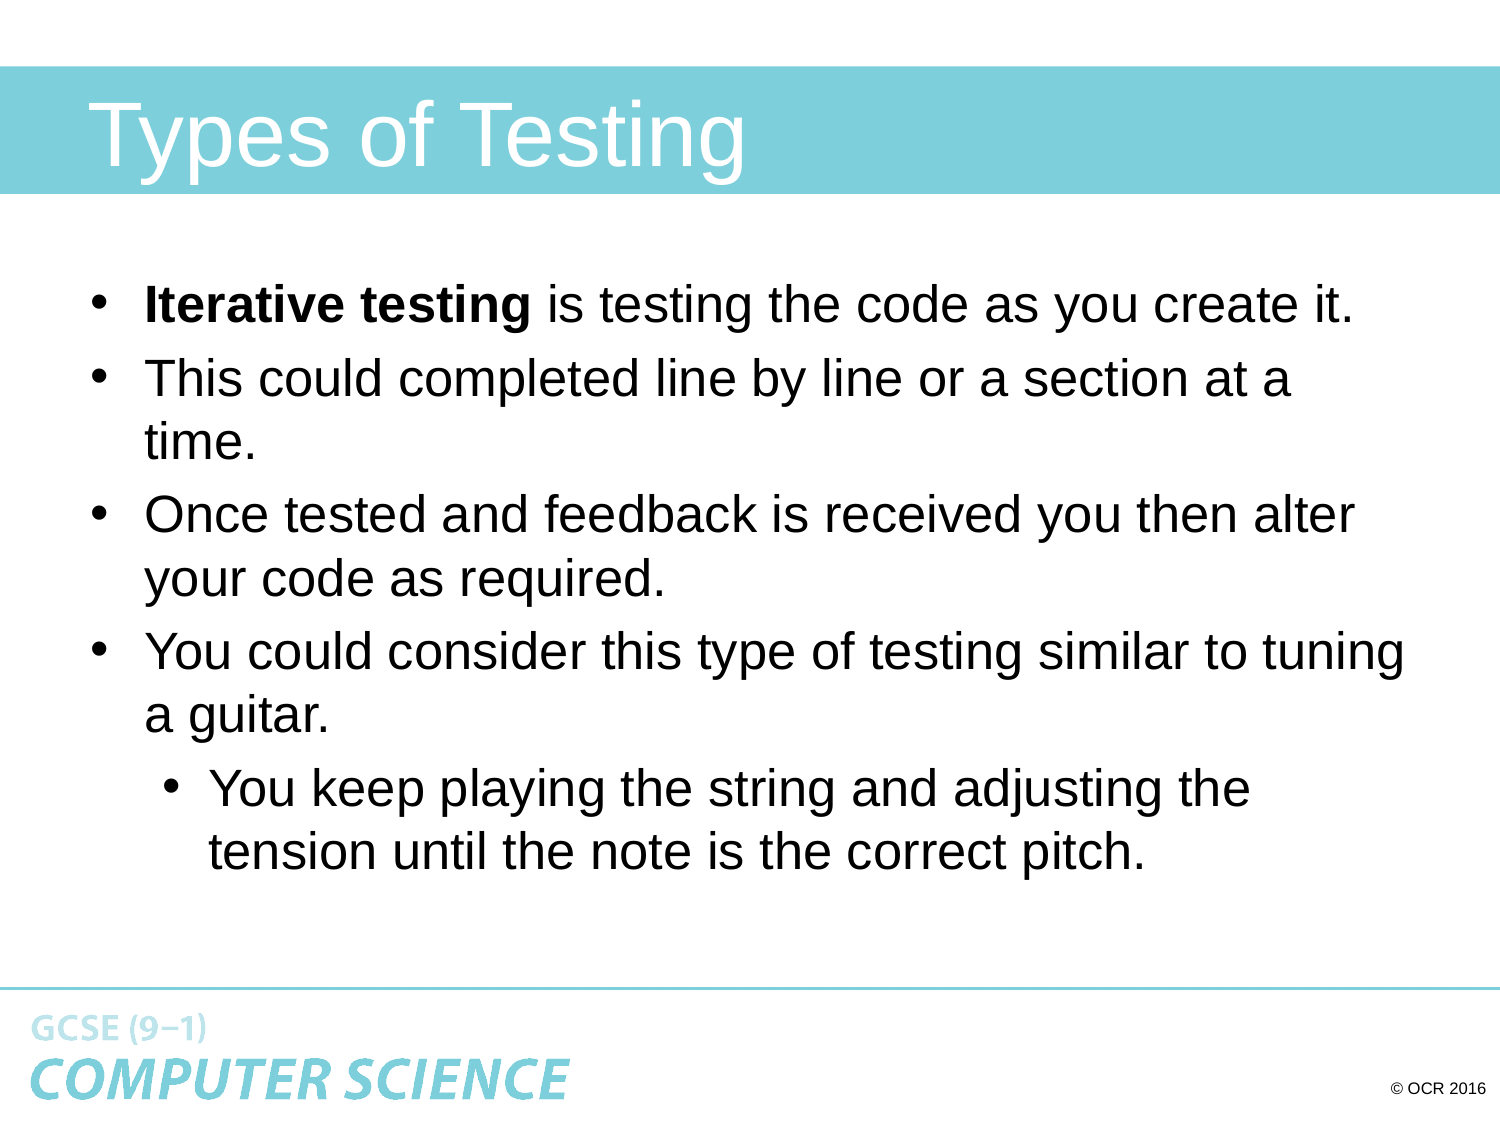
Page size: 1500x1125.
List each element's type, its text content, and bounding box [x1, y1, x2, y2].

list Iterative testing is testing the code as you create it. This could completed line by line or a section at a time. Once tested and feedback is received you then alter your code as required. You could consider this type of testing similar to tuning a guitar. You keep playing the string and adjusting the tension until the note is the correct pitch. [75, 262, 1425, 941]
title Types of Testing [0, 66, 1500, 194]
picture [0, 987, 1500, 1124]
